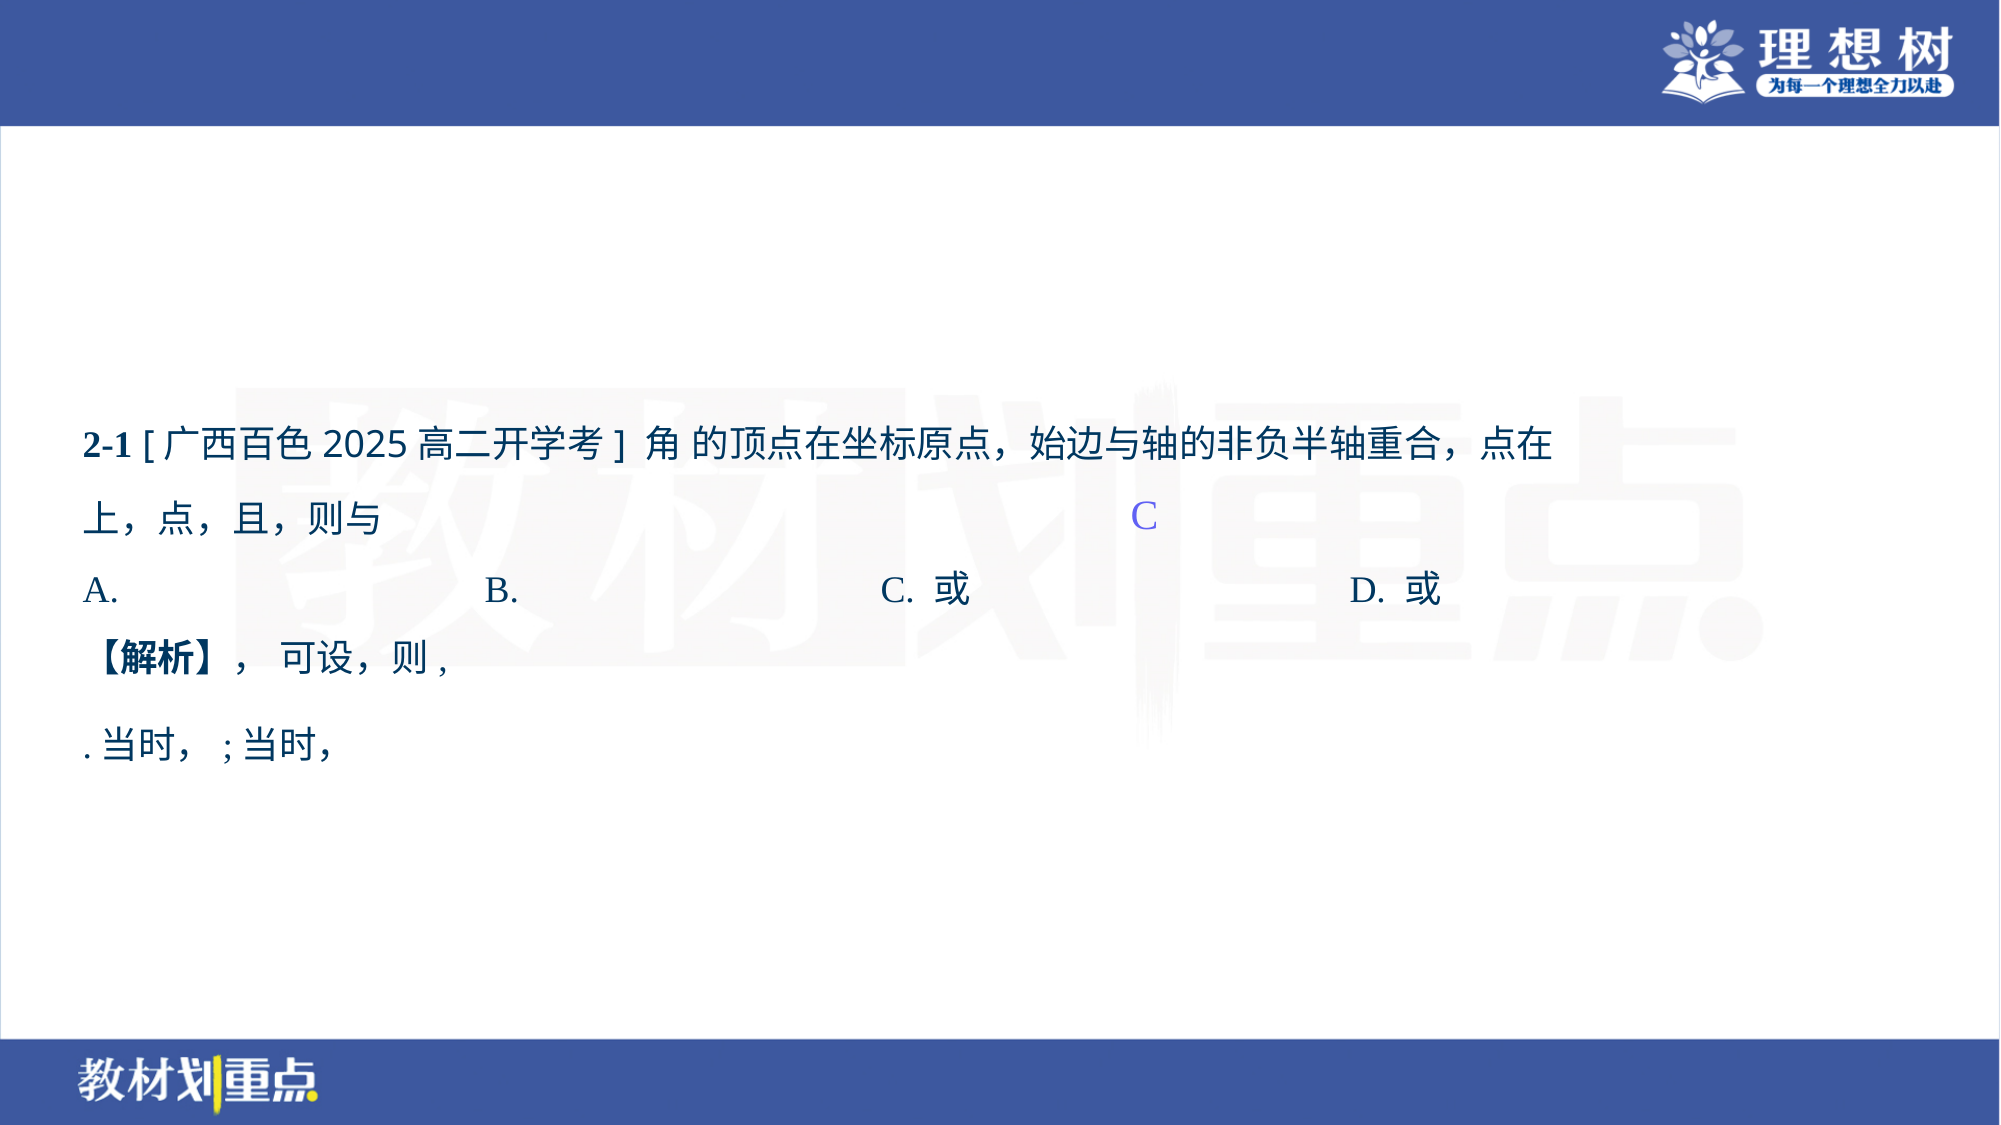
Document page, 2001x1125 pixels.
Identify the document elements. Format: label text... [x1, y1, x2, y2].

text_box C [1115, 485, 1174, 536]
picture [0, 0, 2000, 1125]
